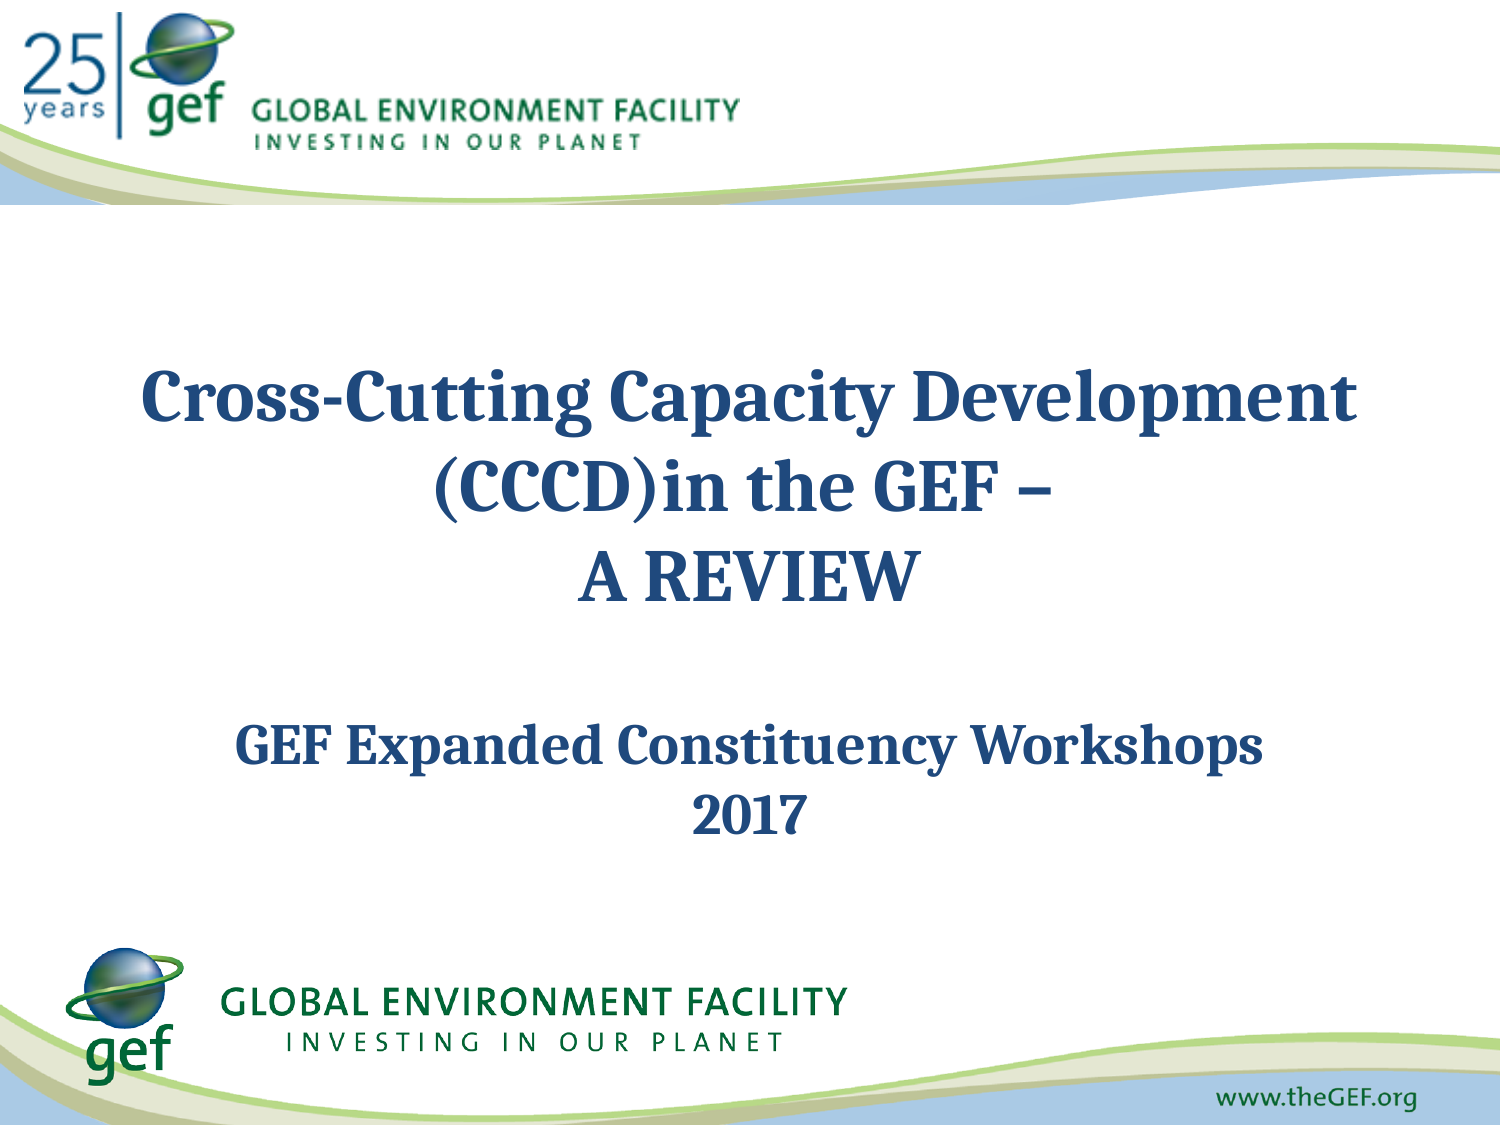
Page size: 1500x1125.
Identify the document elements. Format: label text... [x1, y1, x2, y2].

picture [0, 920, 1500, 1125]
picture [0, 0, 1500, 205]
title Cross-Cutting Capacity Development (CCCD)in the GEF – A REVIEW GEF Expanded Constituency Workshops 2017 [0, 299, 1500, 563]
